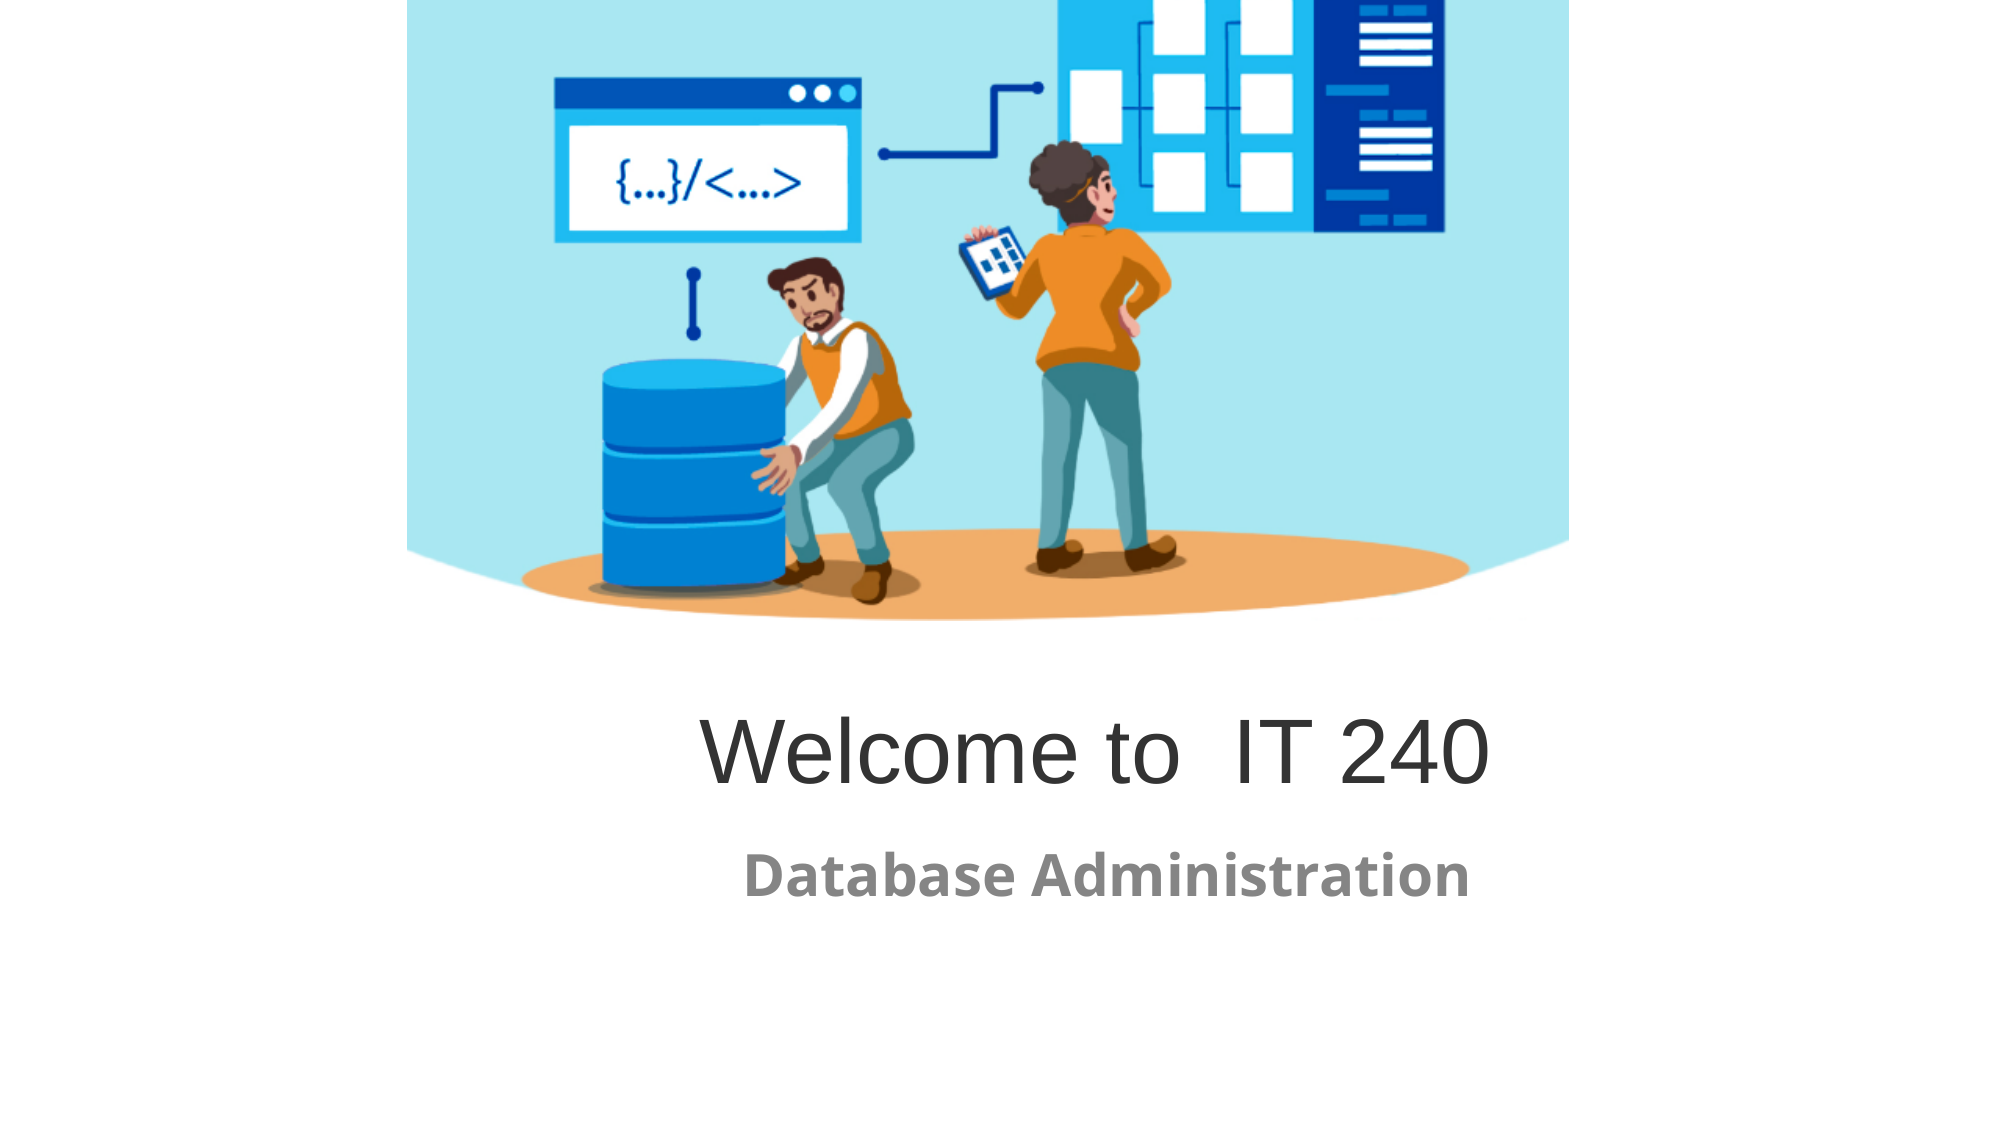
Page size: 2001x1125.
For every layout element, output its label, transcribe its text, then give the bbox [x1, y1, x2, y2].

title Welcome to IT 240 [131, 644, 1857, 863]
text_box Database Administration [400, 830, 1825, 986]
picture [407, 0, 1569, 621]
